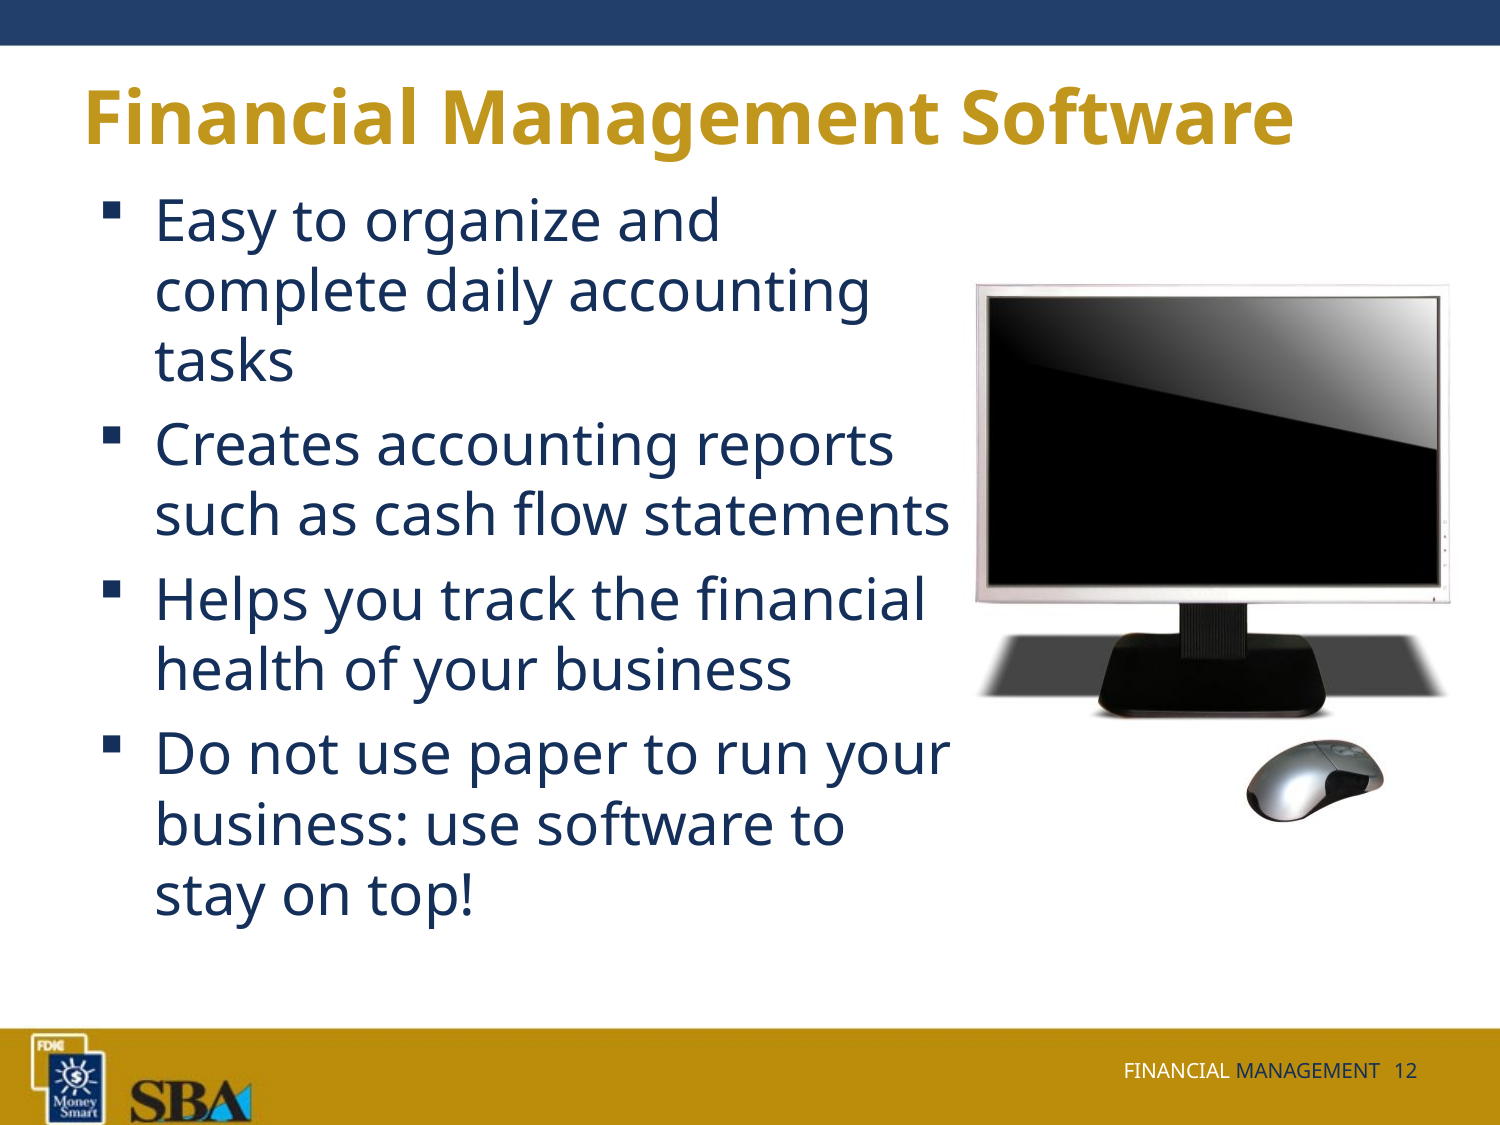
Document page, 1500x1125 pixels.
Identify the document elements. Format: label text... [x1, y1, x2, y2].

list Easy to organize and complete daily accounting tasks Creates accounting reports such as cash flow statements Helps you track the financial health of your business Do not use paper to run your business: use software to stay on top! [90, 175, 964, 950]
title Financial Management Software [74, 61, 1426, 163]
picture [0, 0, 1500, 1125]
